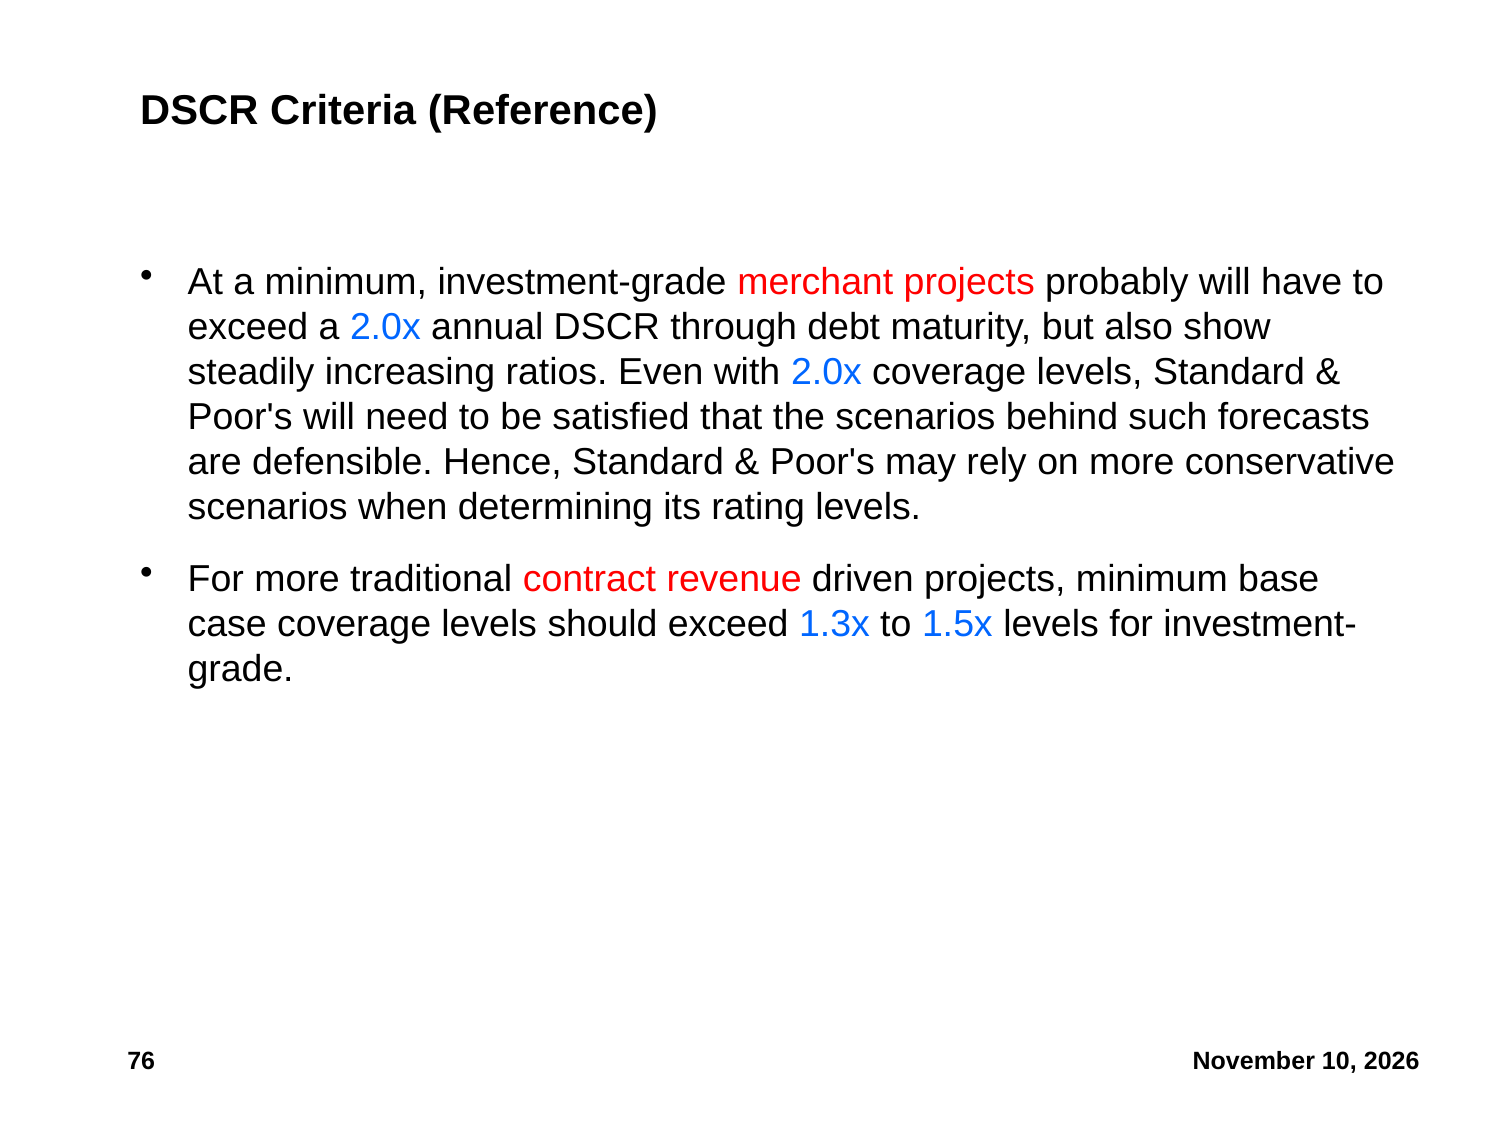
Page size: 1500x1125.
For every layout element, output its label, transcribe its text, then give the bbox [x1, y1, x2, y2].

list At a minimum, investment-grade merchant projects probably will have to exceed a 2.0x annual DSCR through debt maturity, but also show steadily increasing ratios. Even with 2.0x coverage levels, Standard & Poor's will need to be satisfied that the scenarios behind such forecasts are defensible. Hence, Standard & Poor's may rely on more conservative scenarios when determining its rating levels. For more traditional contract revenue driven projects, minimum base case coverage levels should exceed 1.3x to 1.5x levels for investment-grade. [124, 249, 1413, 1001]
title DSCR Criteria (Reference) [124, 74, 1376, 226]
